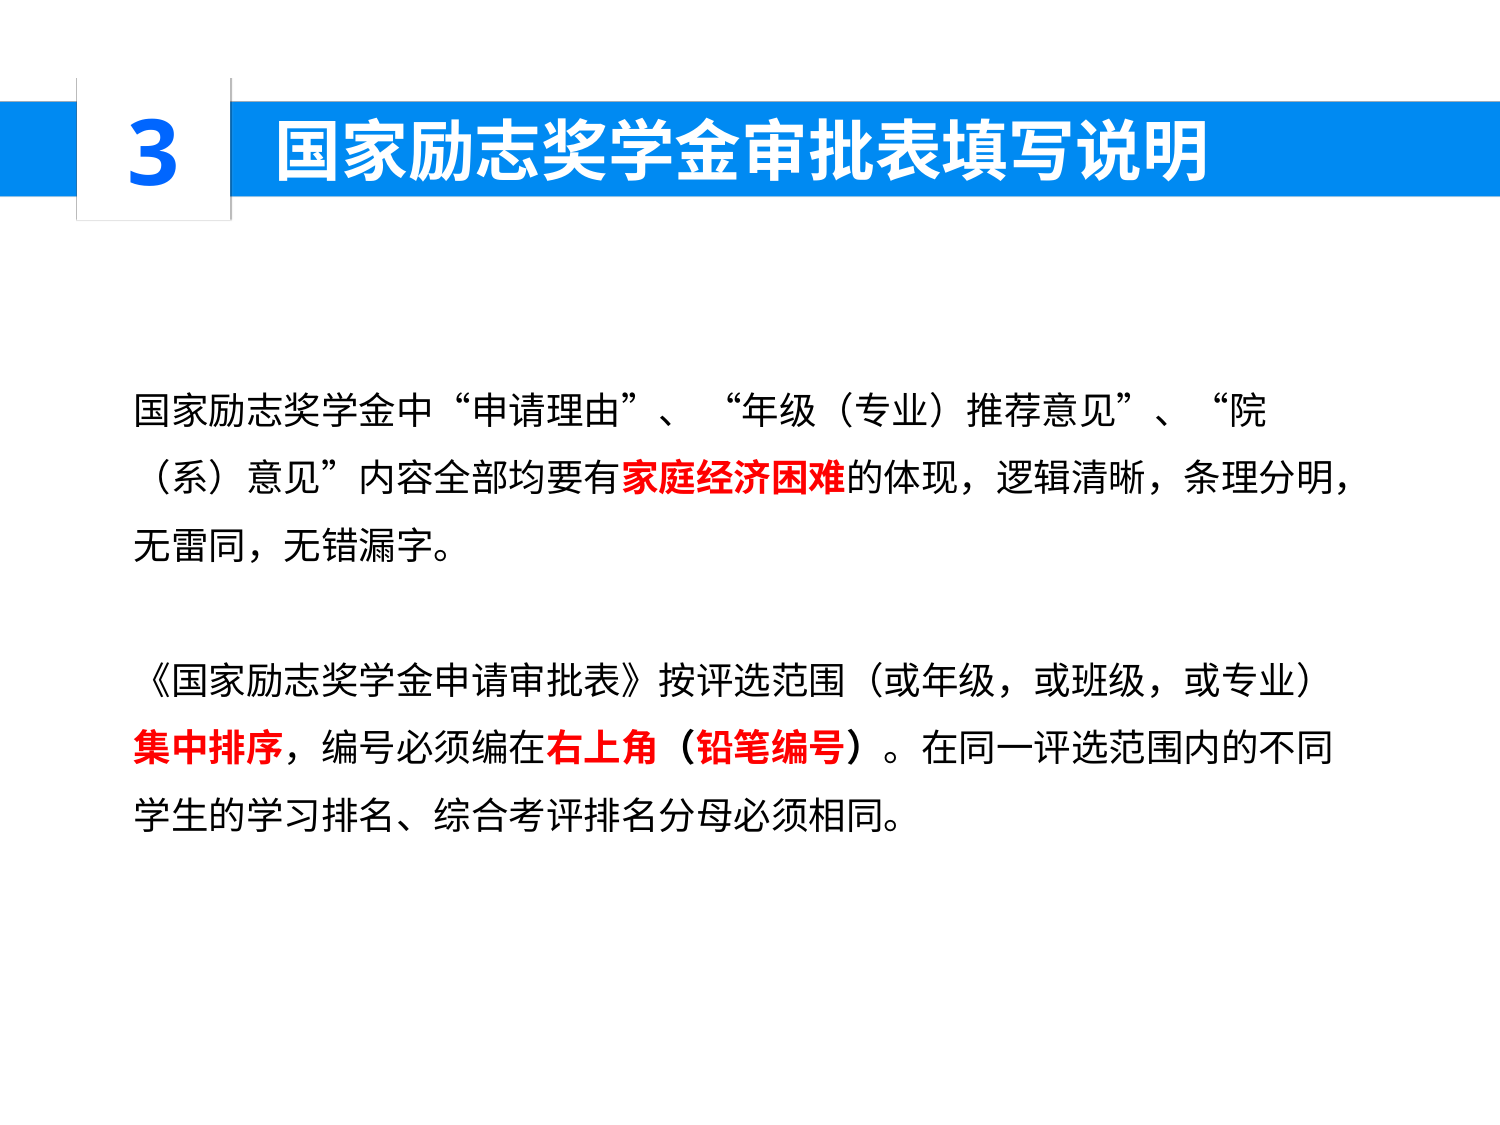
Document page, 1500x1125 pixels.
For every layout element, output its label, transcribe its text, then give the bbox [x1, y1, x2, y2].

text_box 国家励志奖学金审批表填写说明 [233, 101, 1500, 197]
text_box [76, 78, 231, 221]
text_box 国家励志奖学金审批表填写说明 [0, 101, 76, 197]
text_box 国家励志奖学金中“申请理由”、 “年级（专业）推荐意见”、“院（系）意见”内容全部均要有家庭经济困难的体现，逻辑清晰，条理分明，无雷同，无错漏字。 《国家励志奖学金申请审批表》按评选范围（或年级，或班级，或专业）集中排序，编号必须编在右上角（铅笔编号）。在同一评选范围内的不同学生的学习排名、综合考评排名分母必须相同。 [118, 356, 1351, 979]
